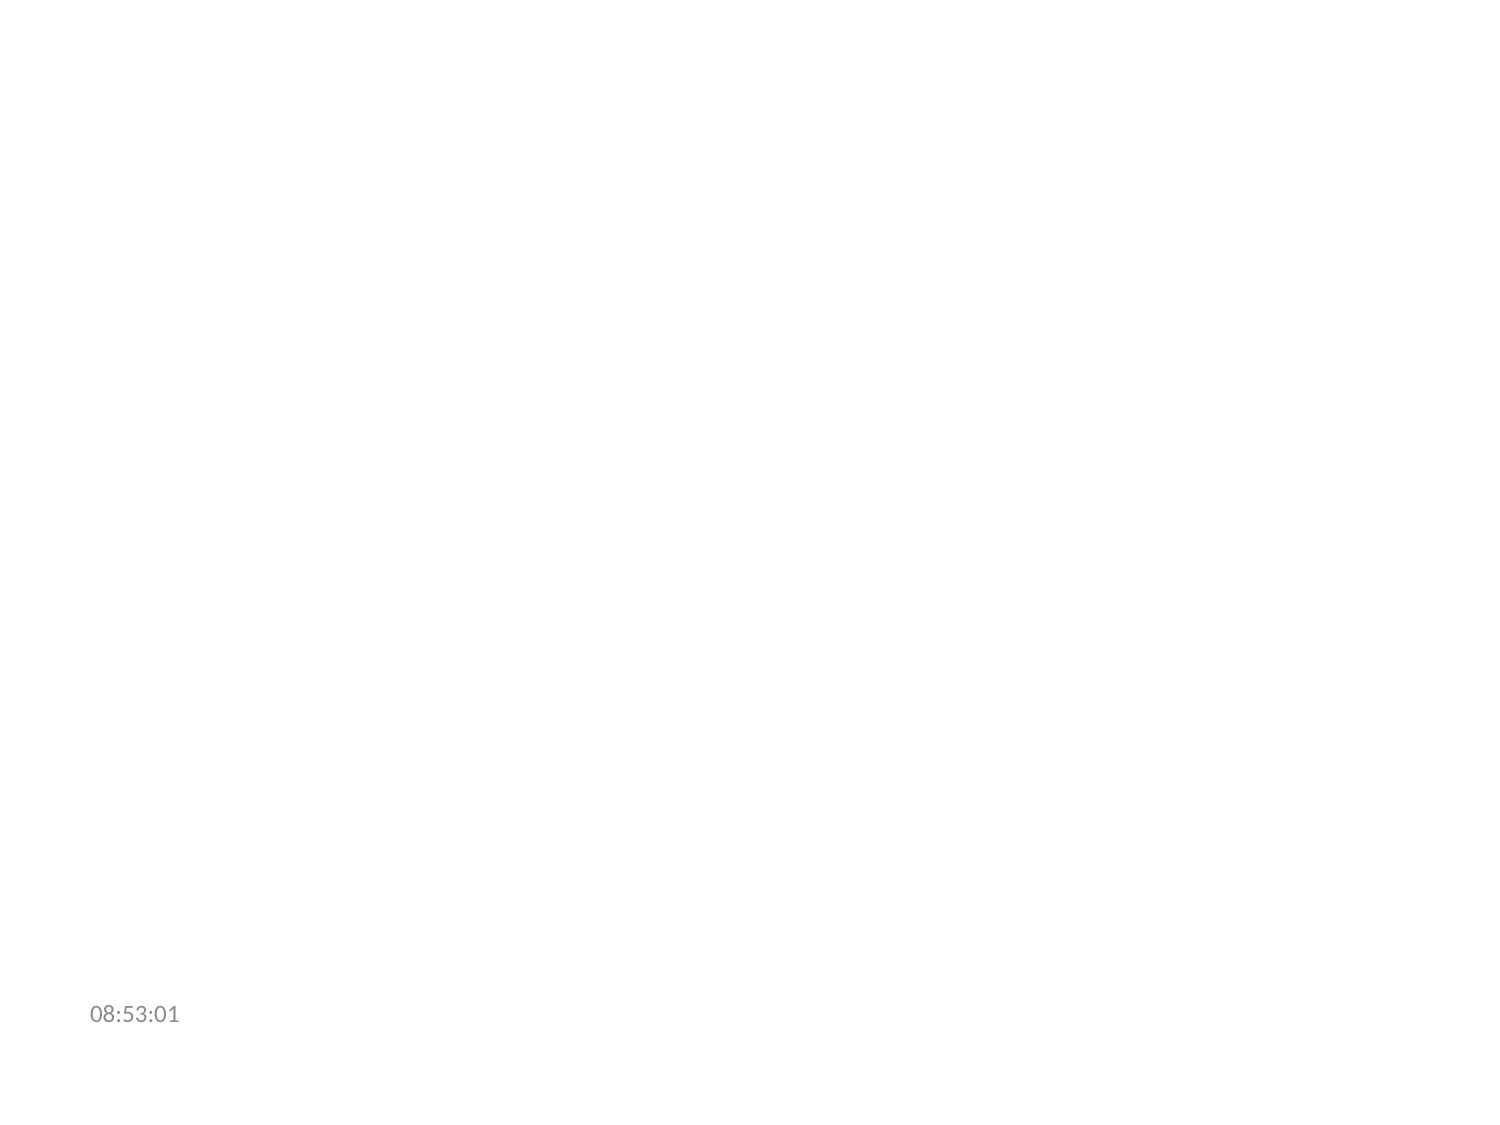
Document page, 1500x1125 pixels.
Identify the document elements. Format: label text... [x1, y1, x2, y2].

text_box 15:35:09 [75, 982, 425, 1043]
